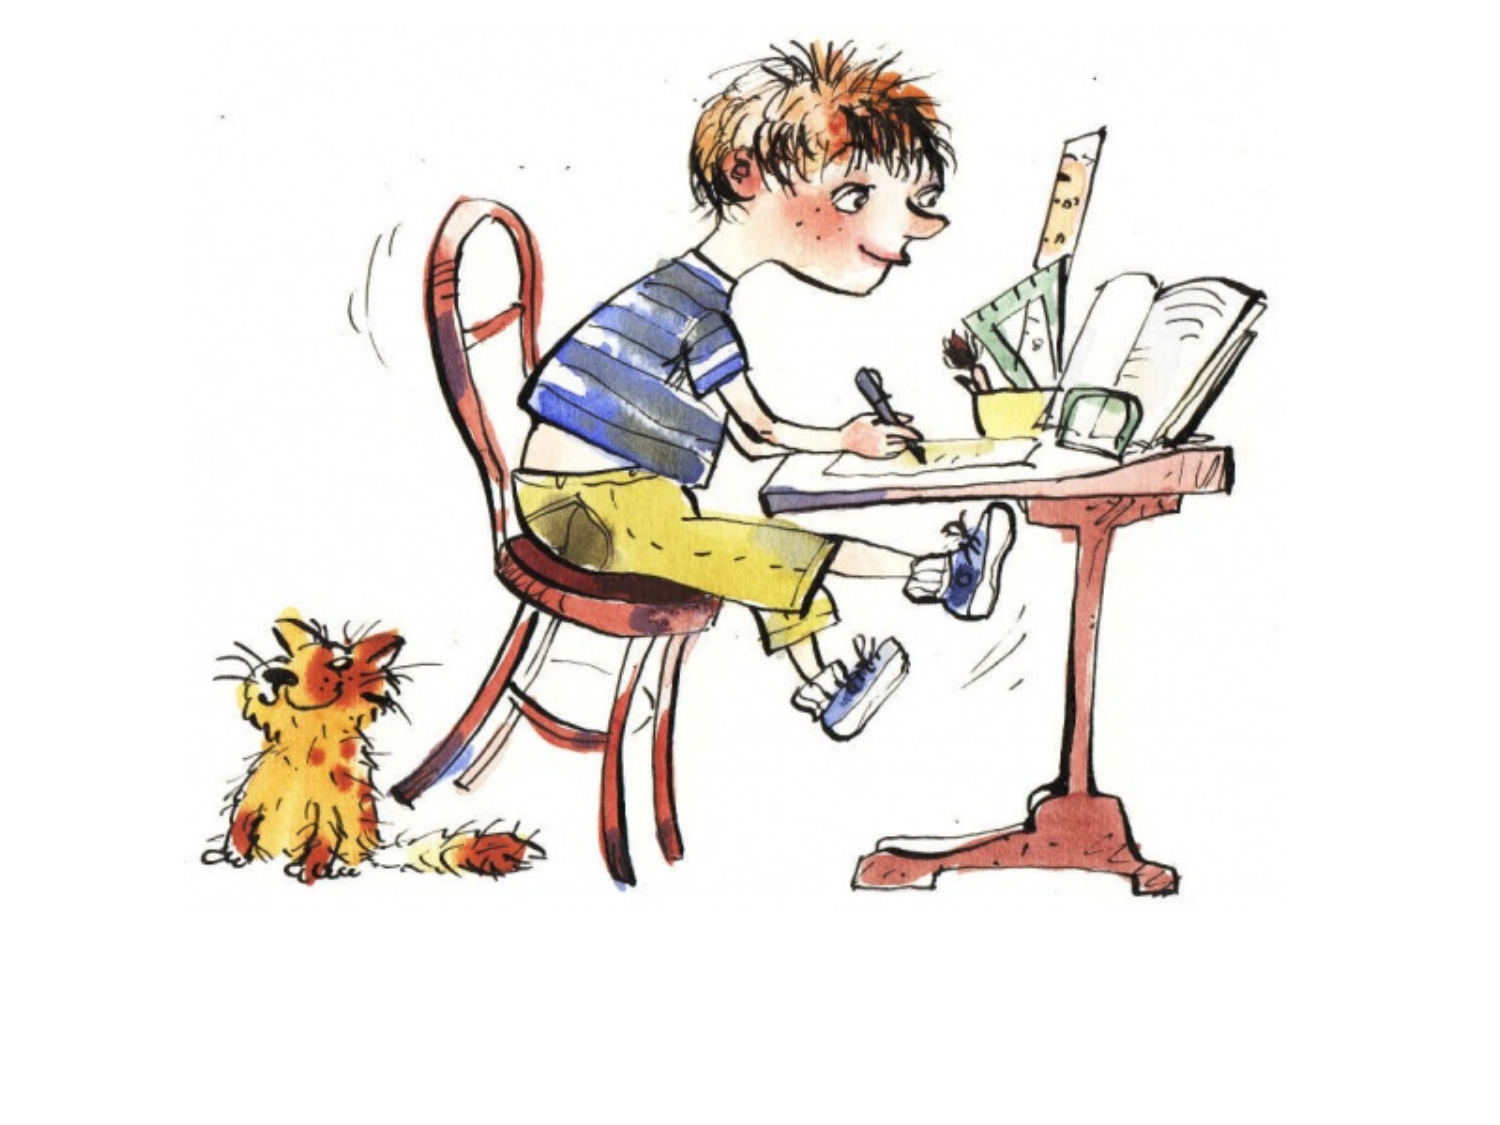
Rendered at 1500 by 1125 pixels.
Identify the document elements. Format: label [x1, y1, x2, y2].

picture [182, 22, 1286, 912]
